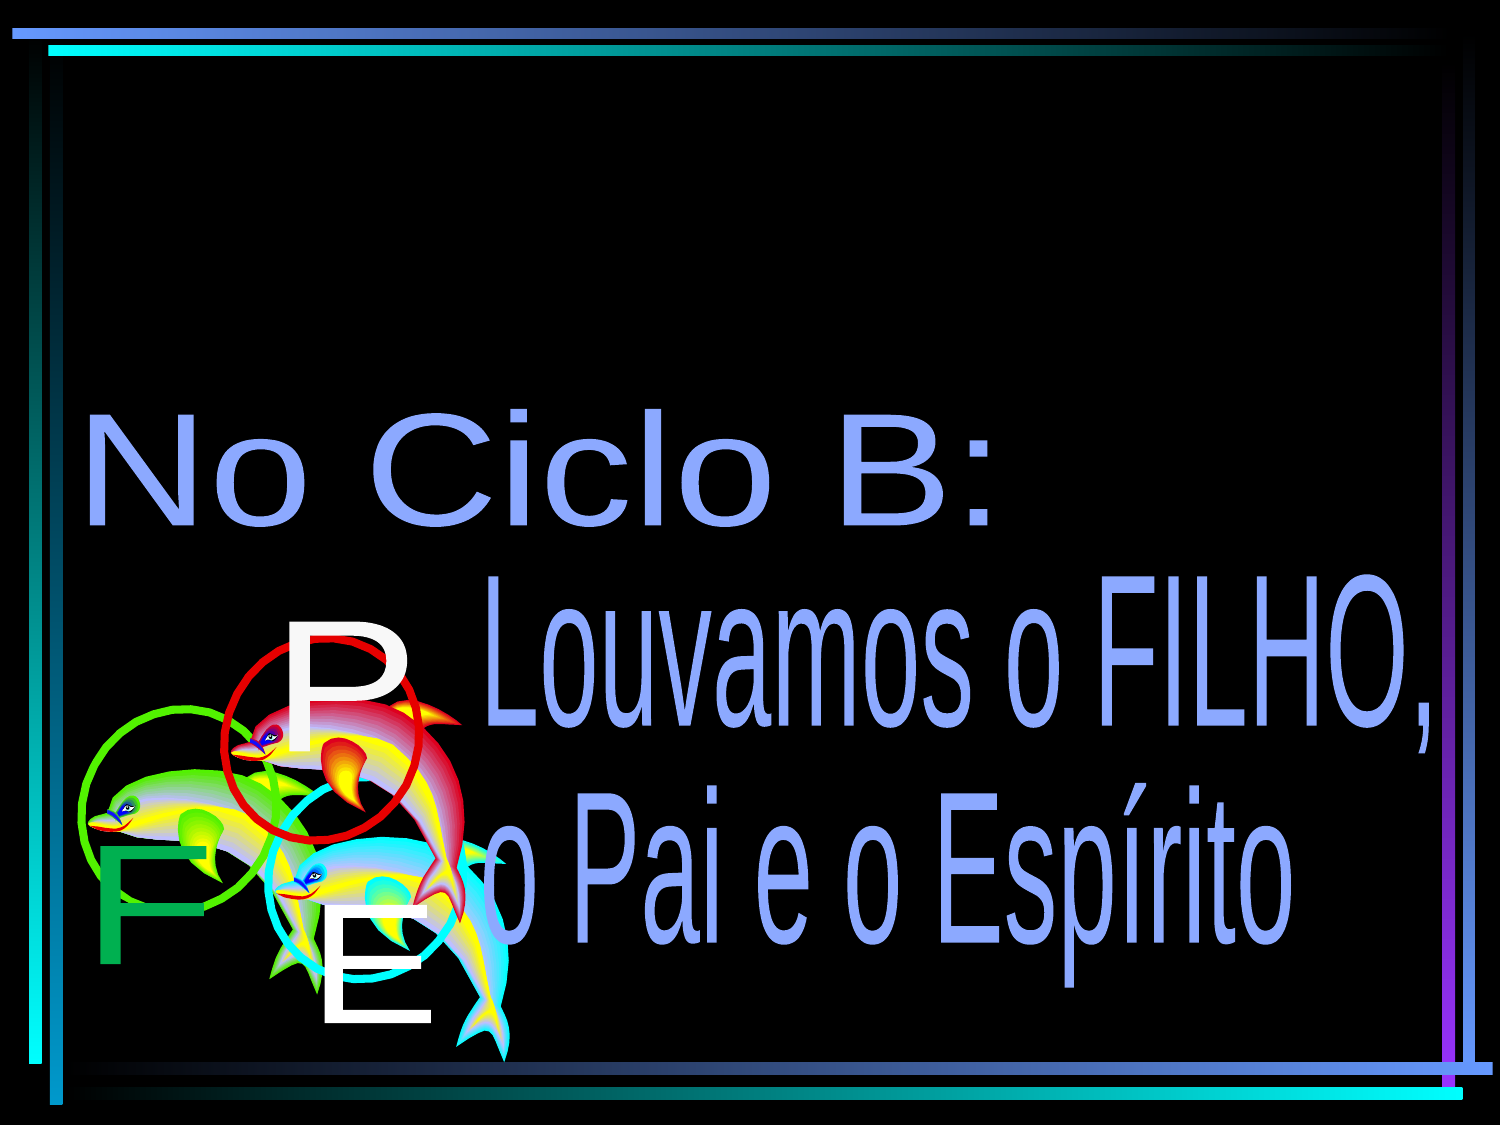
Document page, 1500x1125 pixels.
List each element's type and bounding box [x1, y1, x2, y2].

picture [92, 650, 603, 998]
